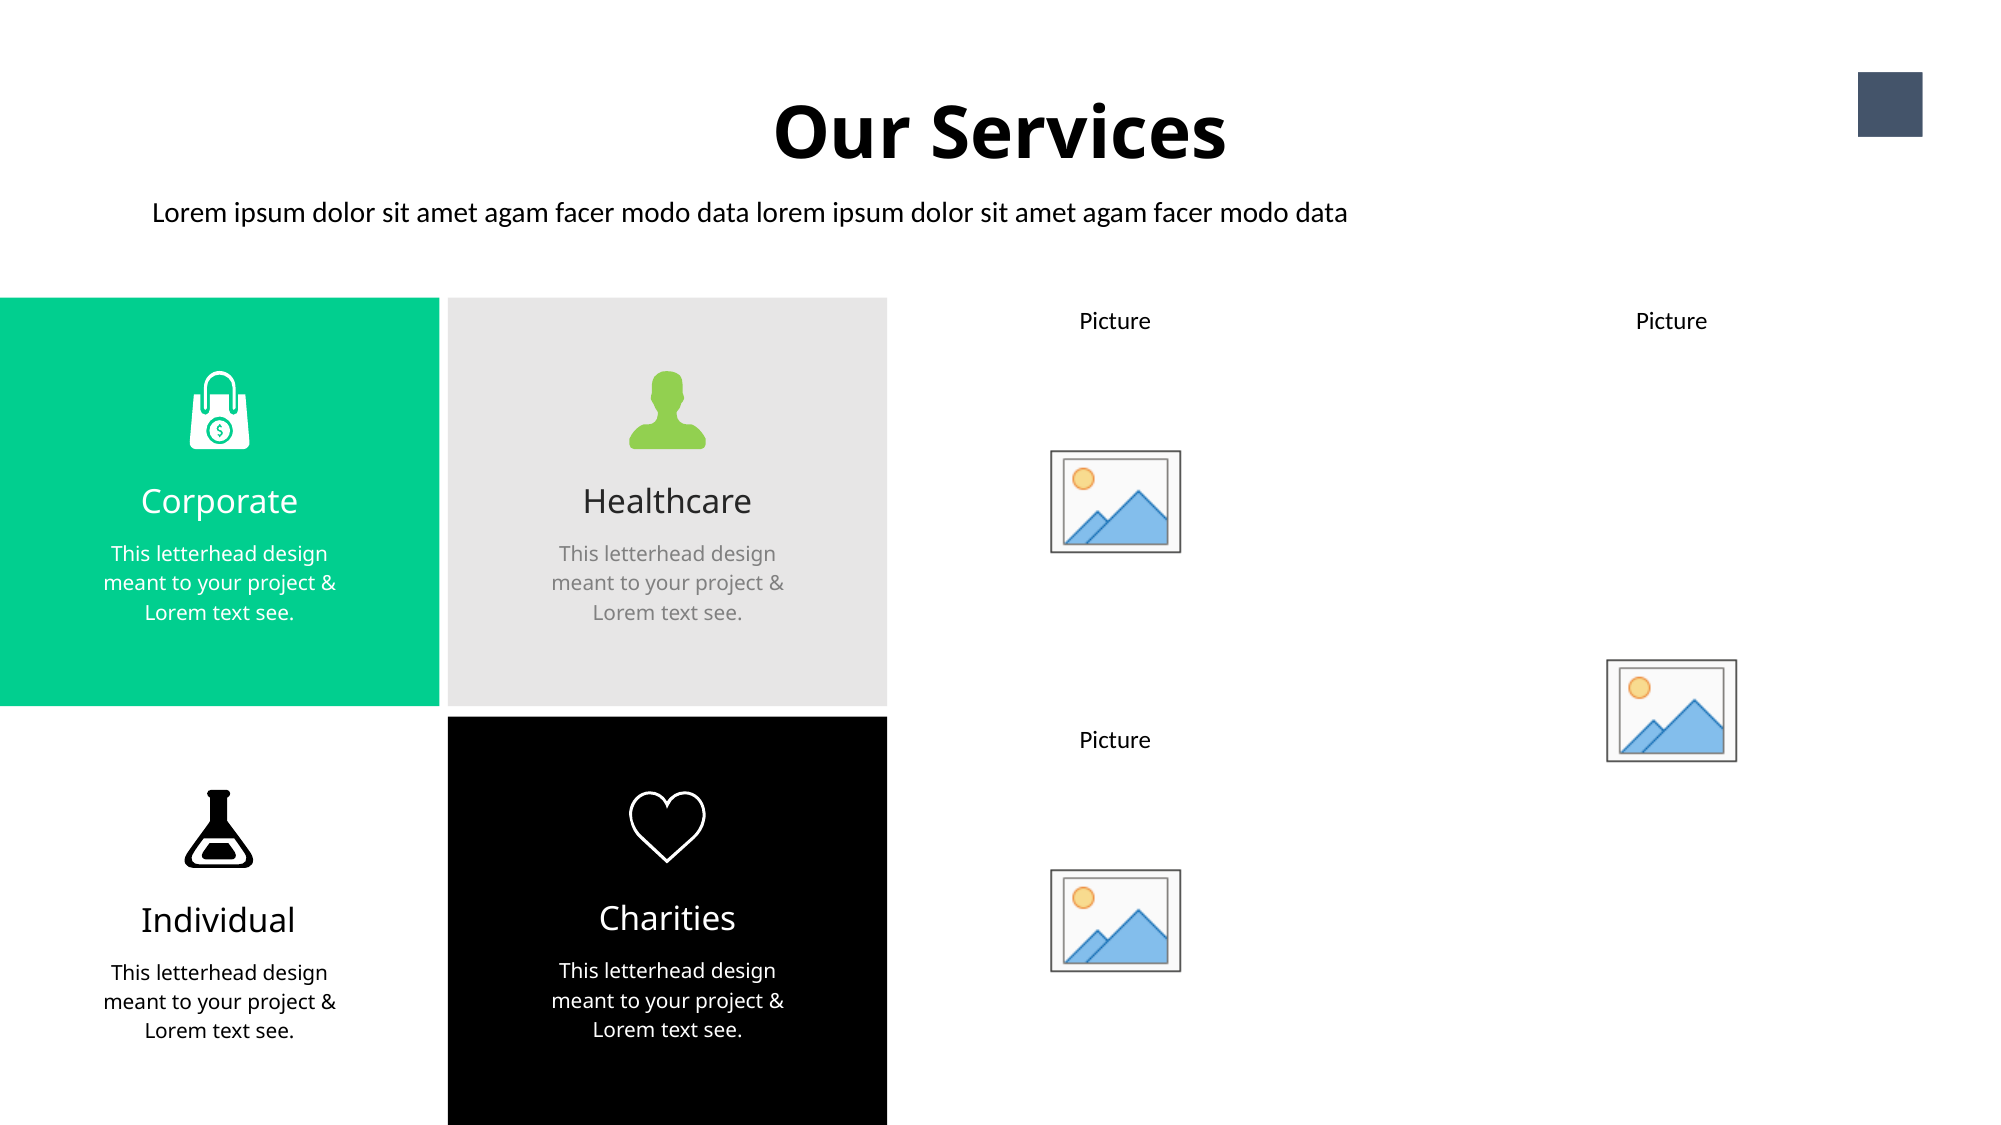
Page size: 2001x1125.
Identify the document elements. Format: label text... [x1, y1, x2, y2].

text_box [447, 715, 888, 1125]
text_box [1863, 130, 1924, 138]
title Our Services [137, 78, 1863, 191]
text_box [0, 297, 440, 707]
picture [895, 297, 1336, 707]
picture [895, 716, 1336, 1125]
text_box [1857, 71, 1924, 78]
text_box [75, 370, 365, 633]
slide_number 6 [1863, 78, 1927, 130]
text_box [0, 715, 440, 1125]
picture [1343, 297, 2000, 1125]
subtitle Lorem ipsum dolor sit amet agam facer modo data lorem ipsum dolor sit amet agam facer modo data [137, 191, 1863, 227]
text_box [523, 370, 813, 633]
text_box [447, 297, 888, 707]
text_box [75, 789, 365, 1052]
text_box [523, 791, 813, 1051]
